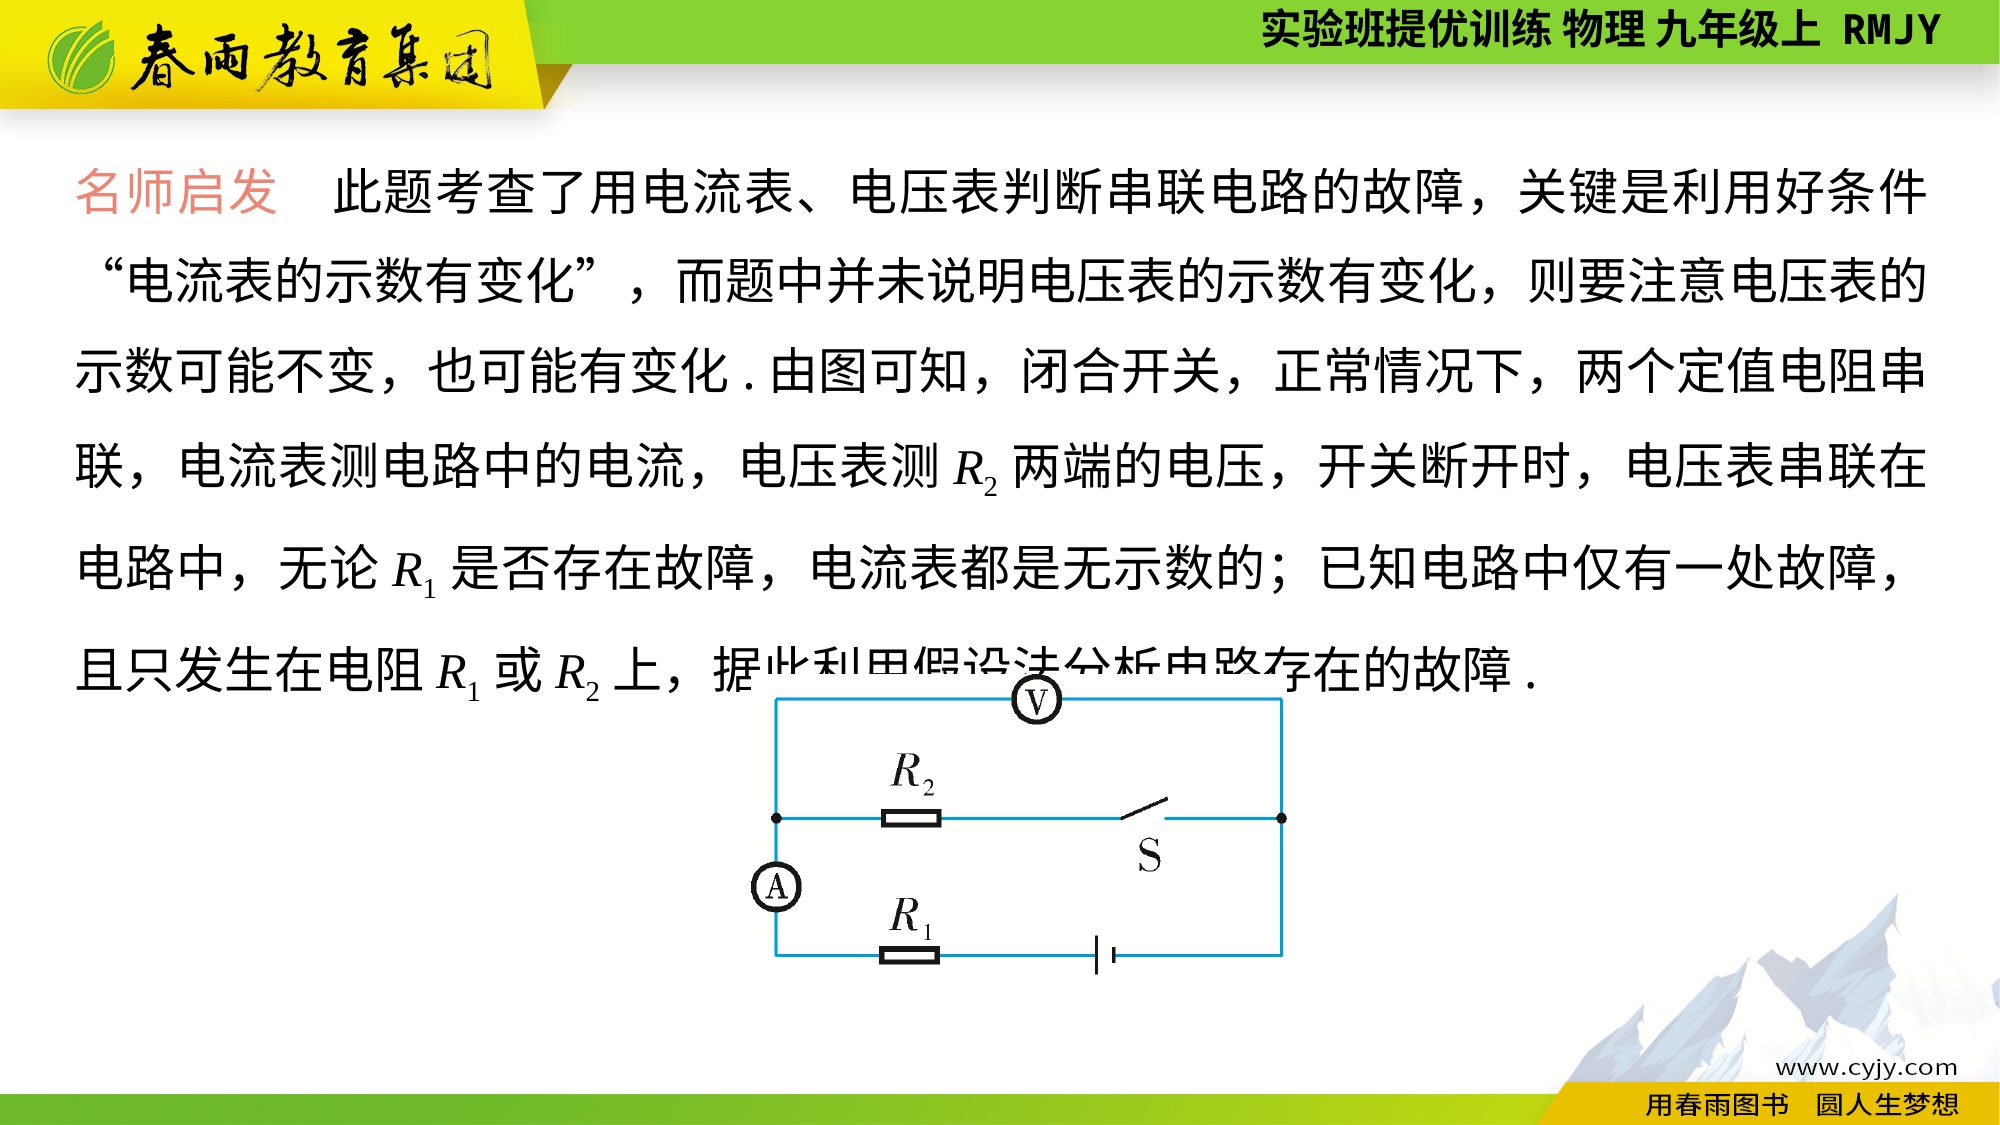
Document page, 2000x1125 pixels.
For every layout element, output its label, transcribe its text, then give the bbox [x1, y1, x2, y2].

list 名师启发 此题考查了用电流表、电压表判断串联电路的故障，关键是利用好条件“电流表的示数有变化”，而题中并未说明电压表的示数有变化，则要注意电压表的示数可能不变，也可能有变化.由图可知，闭合开关，正常情况下，两个定值电阻串联，电流表测电路中的电流，电压表测R2两端的电压，开关断开时，电压表串联在电路中，无论R1是否存在故障，电流表都是无示数的；已知电路中仅有一处故障，且只发生在电阻R1或R2上，据此利用假设法分析电路存在的故障. [59, 122, 1944, 672]
picture [0, 0, 2000, 1125]
